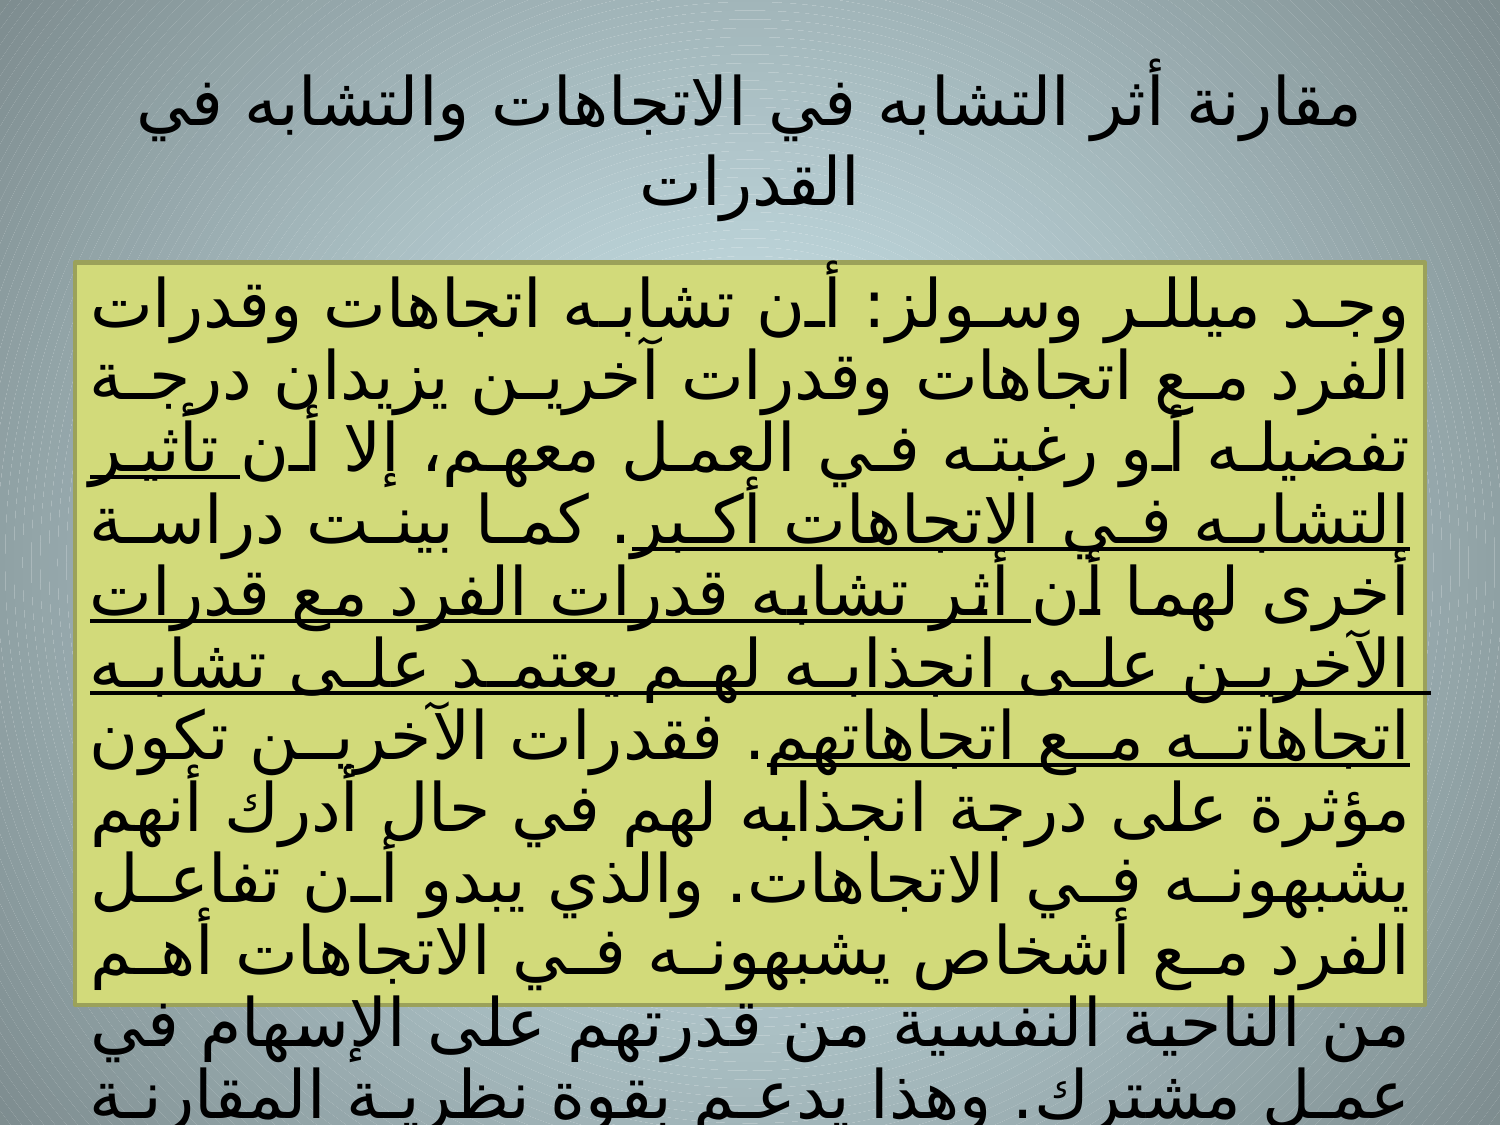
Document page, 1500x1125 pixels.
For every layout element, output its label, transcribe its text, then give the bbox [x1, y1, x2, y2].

title مقارنة أثر التشابه في الاتجاهات والتشابه في القدرات [75, 45, 1425, 233]
list وجد ميللر وسولز: أن تشابه اتجاهات وقدرات الفرد مع اتجاهات وقدرات آخرين يزيدان درجة تفضيله أو رغبته في العمل معهم، إلا أن تأثير التشابه في الاتجاهات أكبر. كما بينت دراسة أخرى لهما أن أثر تشابه قدرات الفرد مع قدرات الآخرين على انجذابه لهم يعتمد على تشابه اتجاهاته مع اتجاهاتهم. فقدرات الآخرين تكون مؤثرة على درجة انجذابه لهم في حال أدرك أنهم يشبهونه في الاتجاهات. والذي يبدو أن تفاعل الفرد مع أشخاص يشبهونه في الاتجاهات أهم من الناحية النفسية من قدرتهم على الإسهام في عمل مشترك. وهذا يدعم بقوة نظرية المقارنة الاجتماعية في تكون العلاقات الشخصية ووظائفها. فقد يكون بذل المزيد من الجهد أسهل على الفرد من تغيير اتجاهاته. [73, 260, 1427, 1007]
